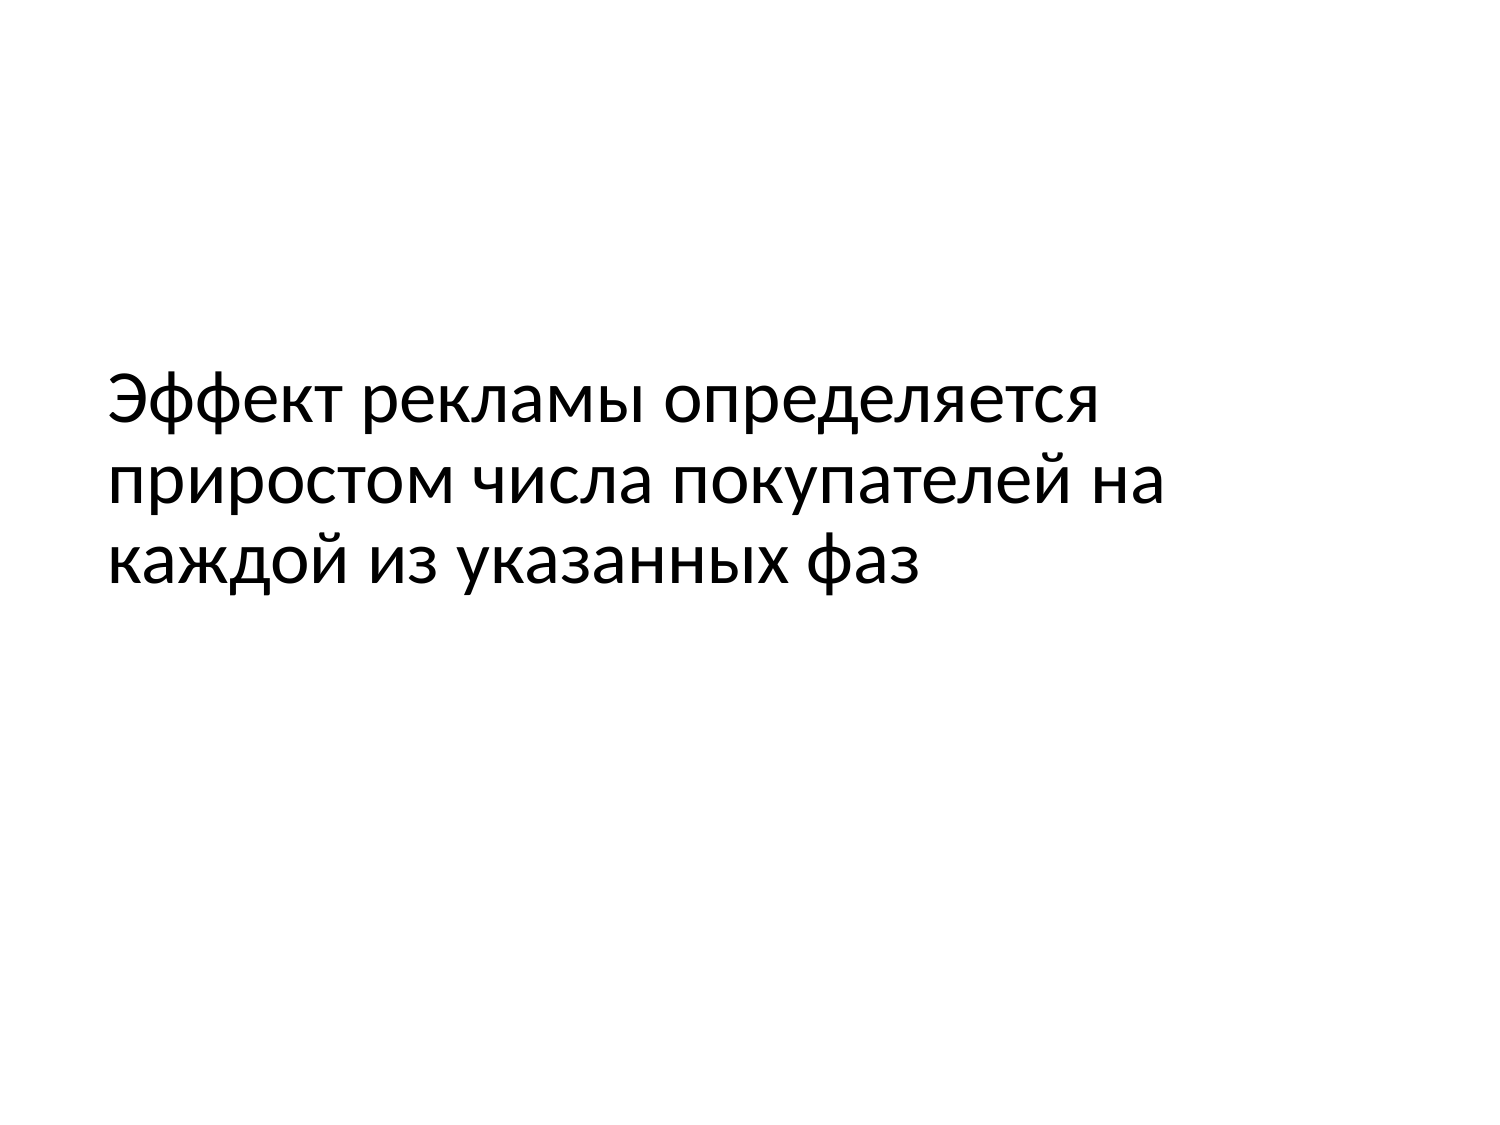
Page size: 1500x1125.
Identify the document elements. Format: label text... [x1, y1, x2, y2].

list Эффект рекламы определяется приростом числа покупателей на каждой из указанных фаз [64, 349, 1425, 1079]
